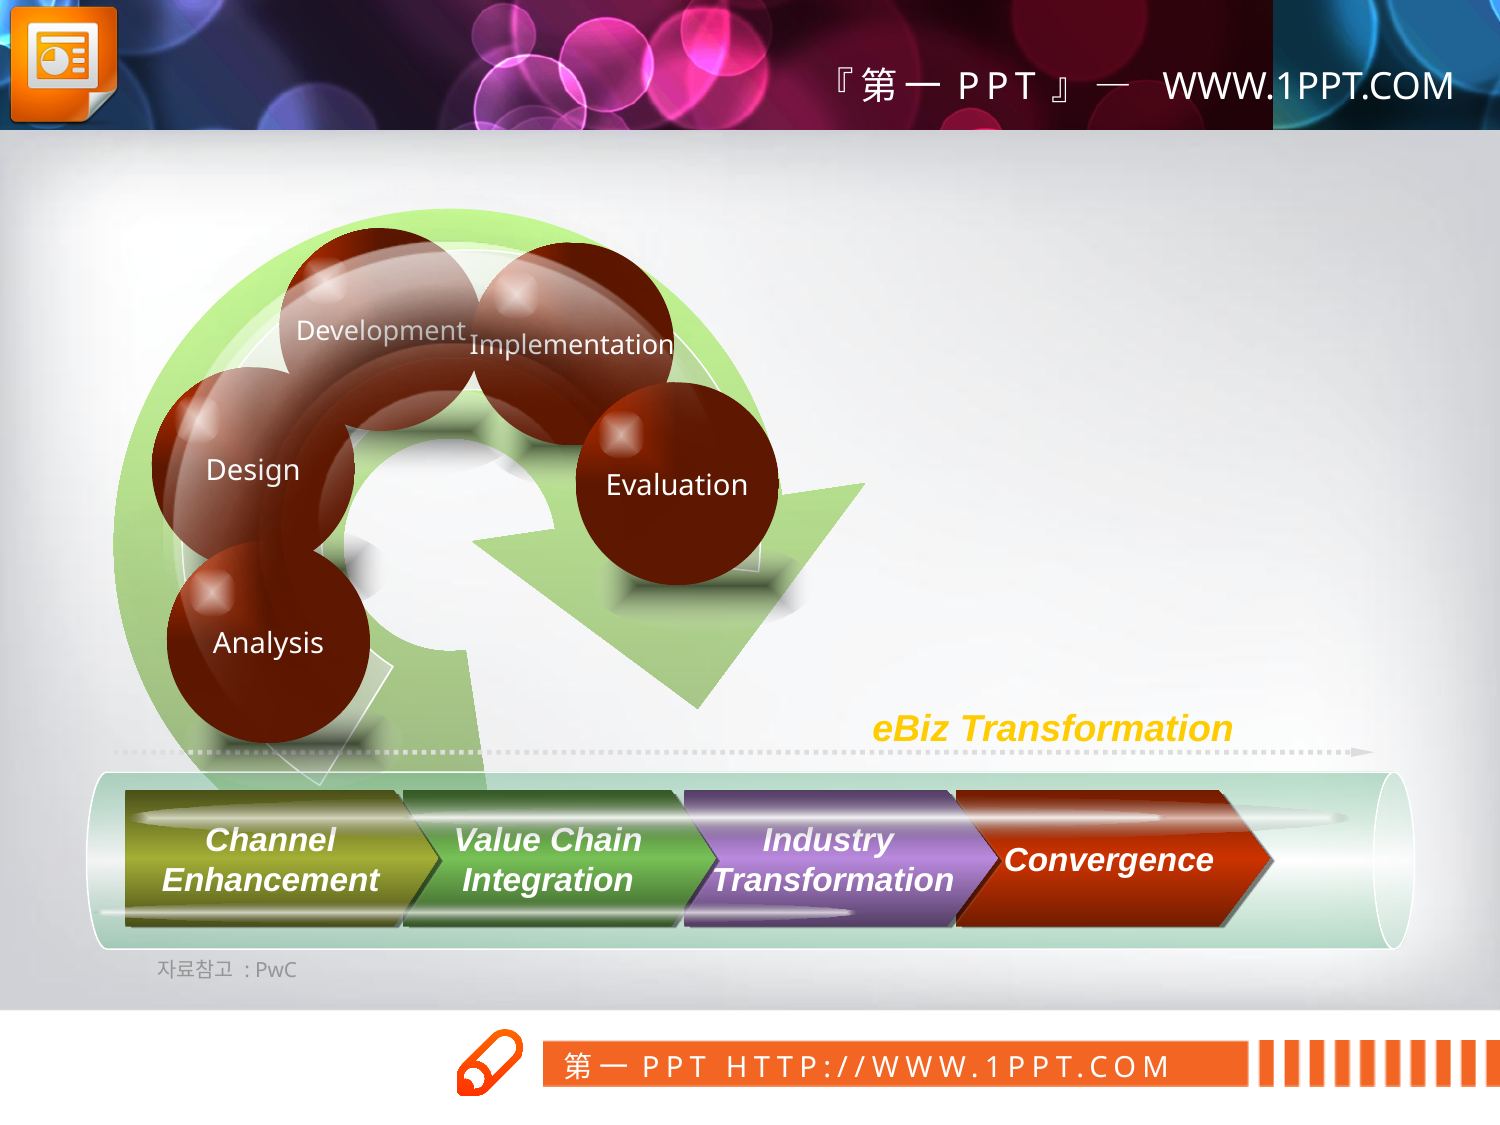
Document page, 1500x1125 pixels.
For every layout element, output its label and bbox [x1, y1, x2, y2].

picture [0, 0, 1500, 1012]
text_box [86, 184, 1415, 990]
picture [543, 1040, 1500, 1087]
